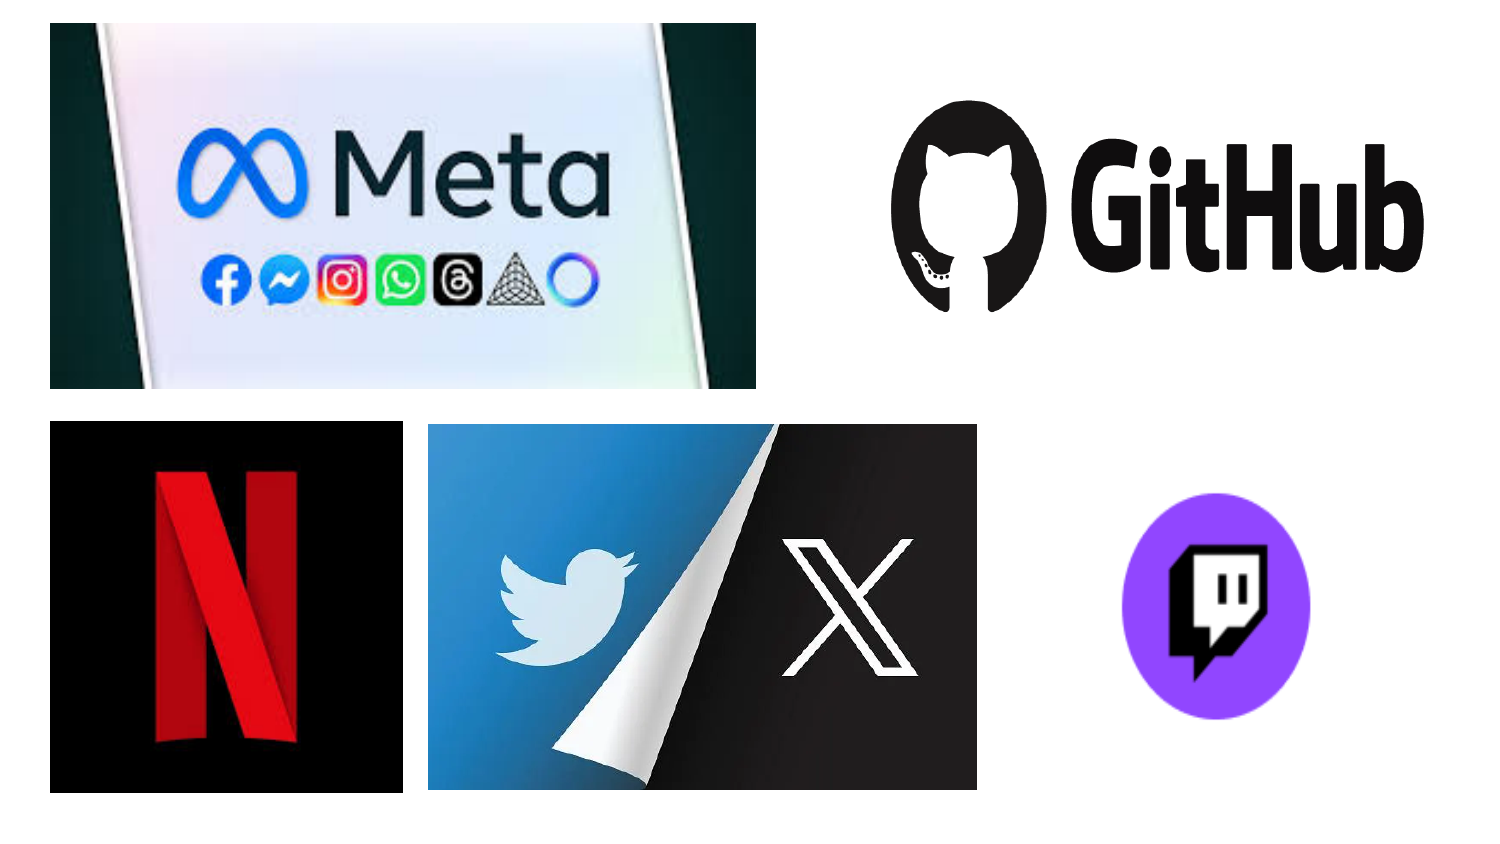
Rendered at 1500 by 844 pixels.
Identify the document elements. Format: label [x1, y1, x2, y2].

picture [50, 22, 756, 389]
picture [427, 424, 1457, 790]
picture [804, 22, 1500, 389]
picture [50, 421, 403, 793]
